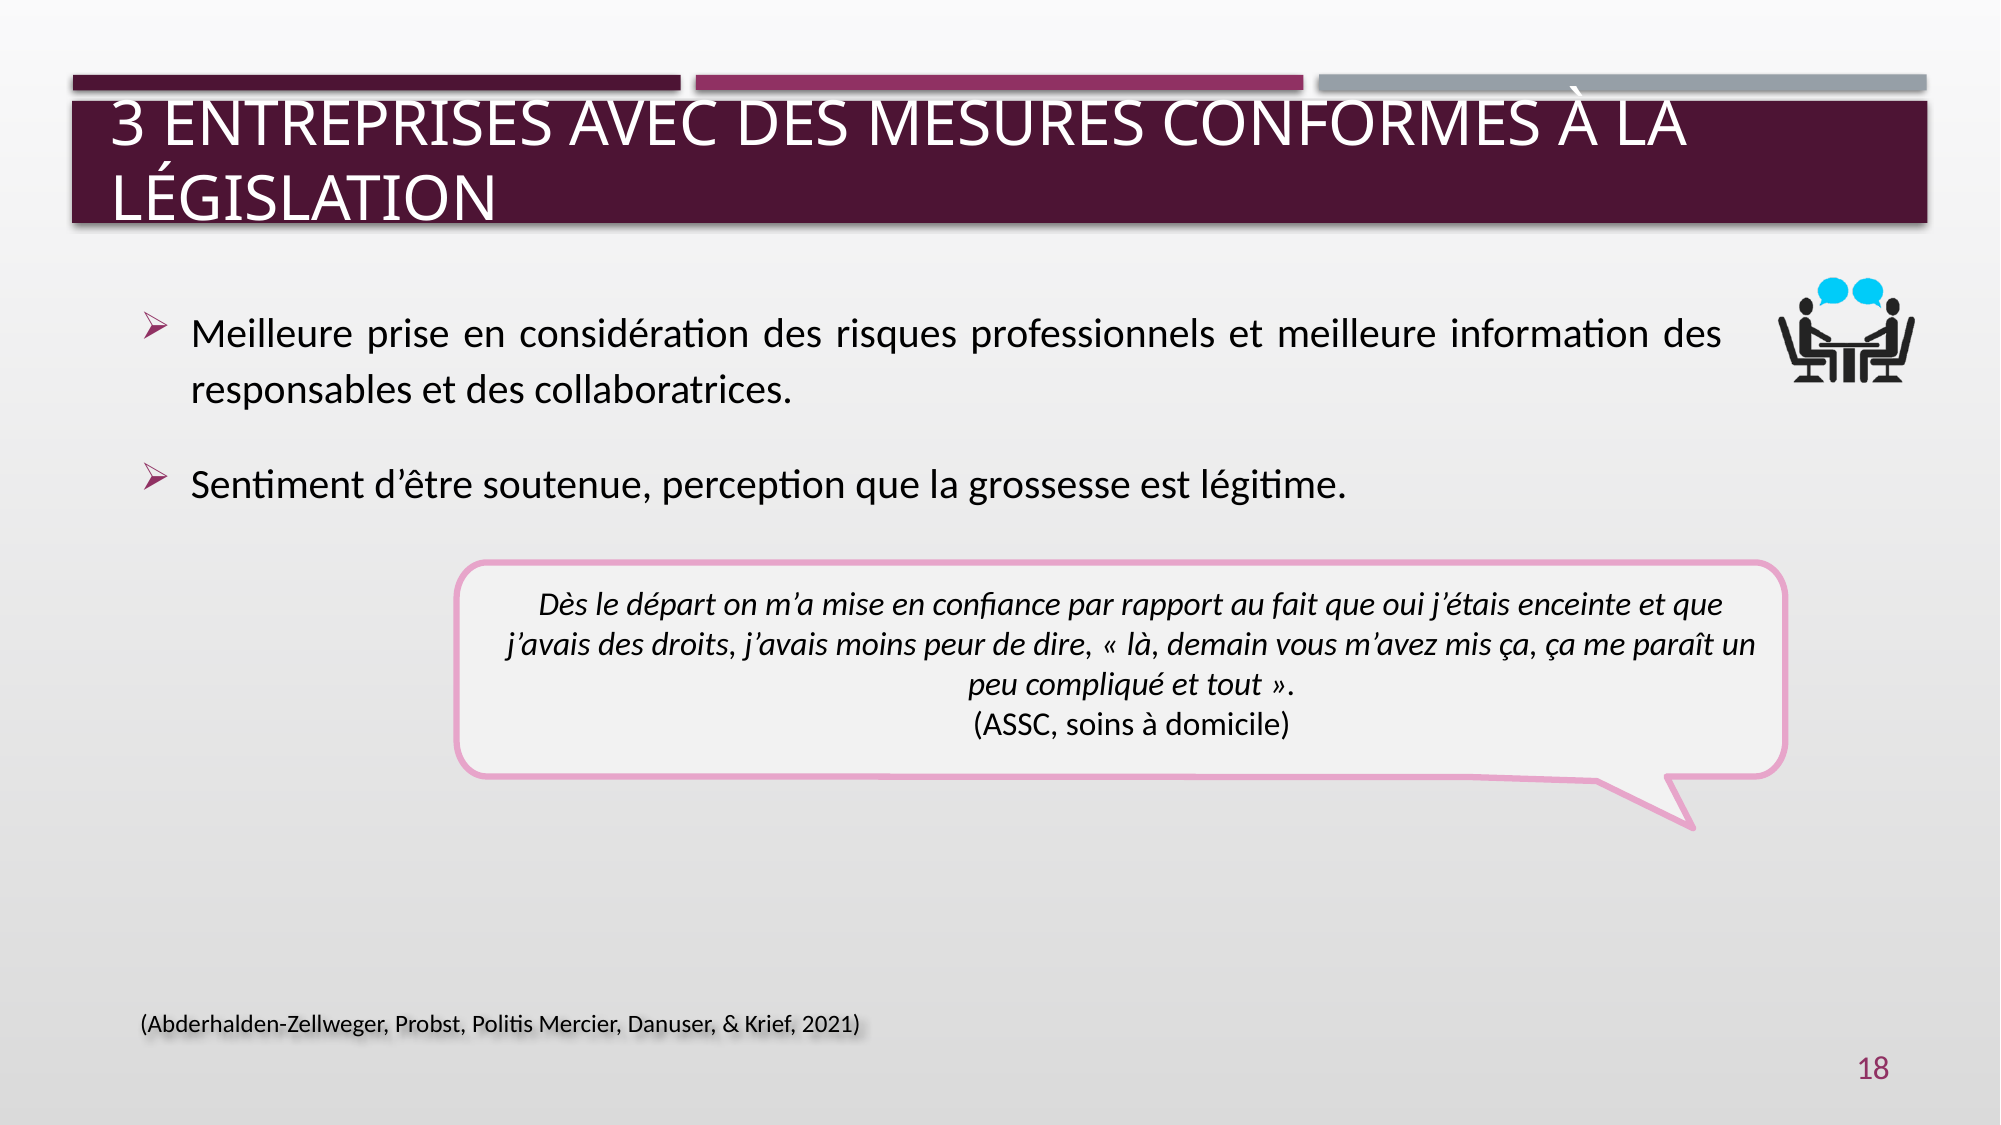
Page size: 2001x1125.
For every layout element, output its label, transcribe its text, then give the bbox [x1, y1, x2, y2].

title 3 entreprises avec des mesures conformes à la législation [95, 115, 1905, 202]
text_box (Abderhalden-Zellweger, Probst, Politis Mercier, Danuser, & Krief, 2021) [125, 1000, 1685, 1045]
list Meilleure prise en considération des risques professionnels et meilleure information des responsables et des collaboratrices. Sentiment d’être soutenue, perception que la grossesse est légitime. [72, 290, 1738, 988]
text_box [456, 561, 1786, 829]
picture [1762, 268, 1929, 394]
slide_number 18 [1732, 1036, 1905, 1097]
